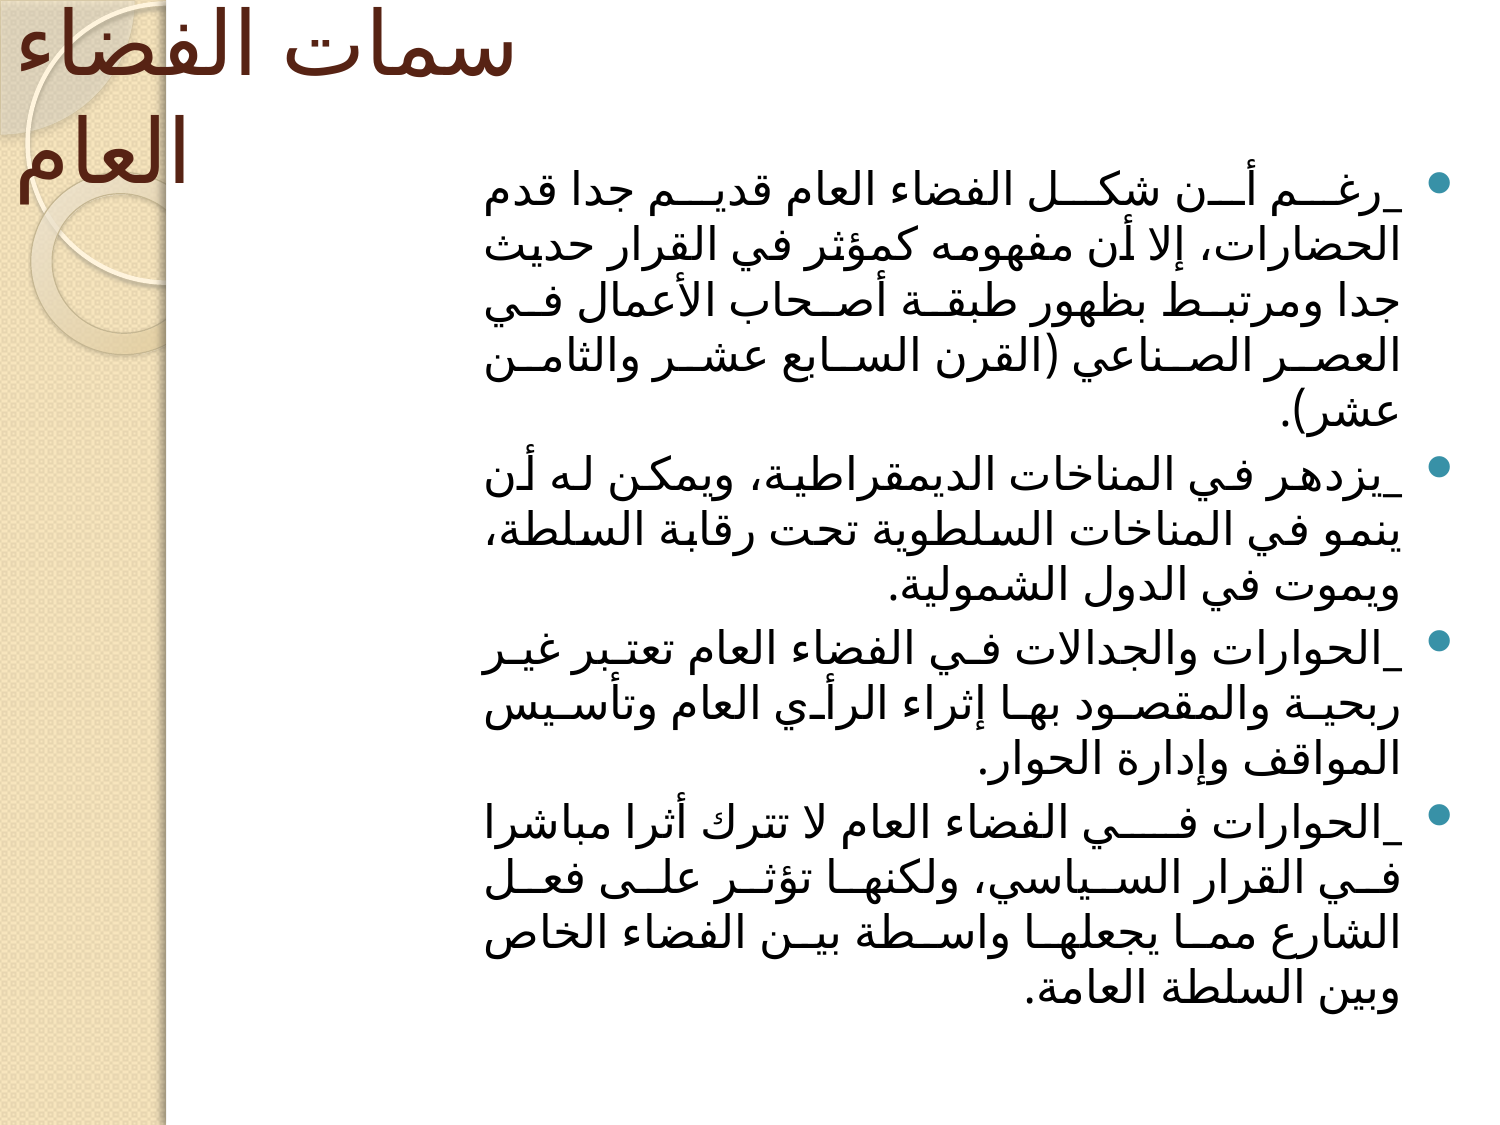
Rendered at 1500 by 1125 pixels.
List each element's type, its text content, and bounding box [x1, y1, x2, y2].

list _رغم أن شكل الفضاء العام قديم جدا قدم الحضارات، إلا أن مفهومه كمؤثر في القرار حديث جدا ومرتبط بظهور طبقة أصحاب الأعمال في العصر الصناعي (القرن السابع عشر والثامن عشر). _يزدهر في المناخات الديمقراطية، ويمكن له أن ينمو في المناخات السلطوية تحت رقابة السلطة، ويموت في الدول الشمولية. _الحوارات والجدالات في الفضاء العام تعتبر غير ربحية والمقصود بها إثراء الرأي العام وتأسيس المواقف وإدارة الحوار. _الحوارات في الفضاء العام لا تترك أثرا مباشرا في القرار السياسي، ولكنها تؤثر على فعل الشارع مما يجعلها واسطة بين الفضاء الخاص وبين السلطة العامة. [468, 152, 1466, 1025]
title سمات الفضاء العام [0, 0, 622, 188]
